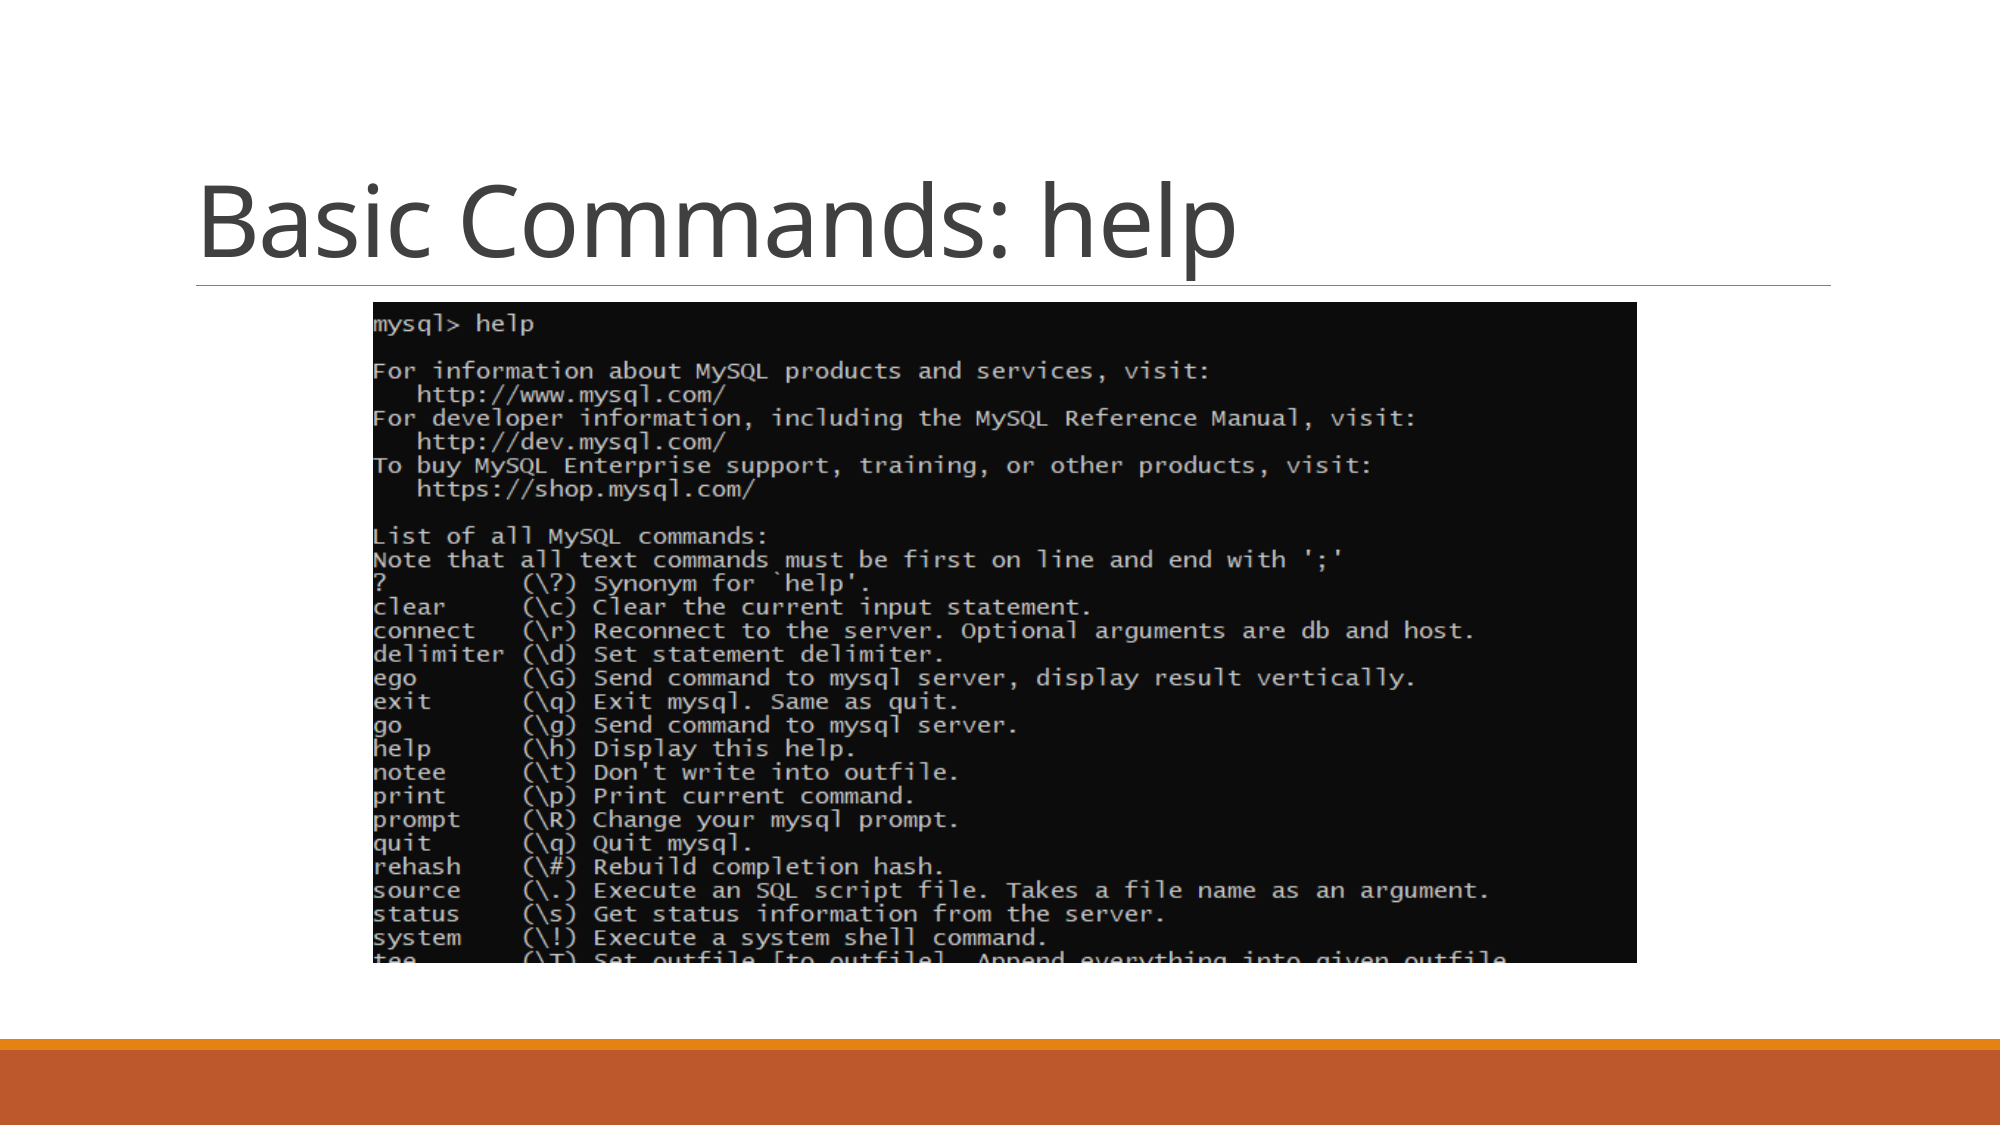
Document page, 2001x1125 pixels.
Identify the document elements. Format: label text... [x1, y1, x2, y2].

title Basic Commands: help [180, 47, 1830, 285]
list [372, 302, 1638, 964]
